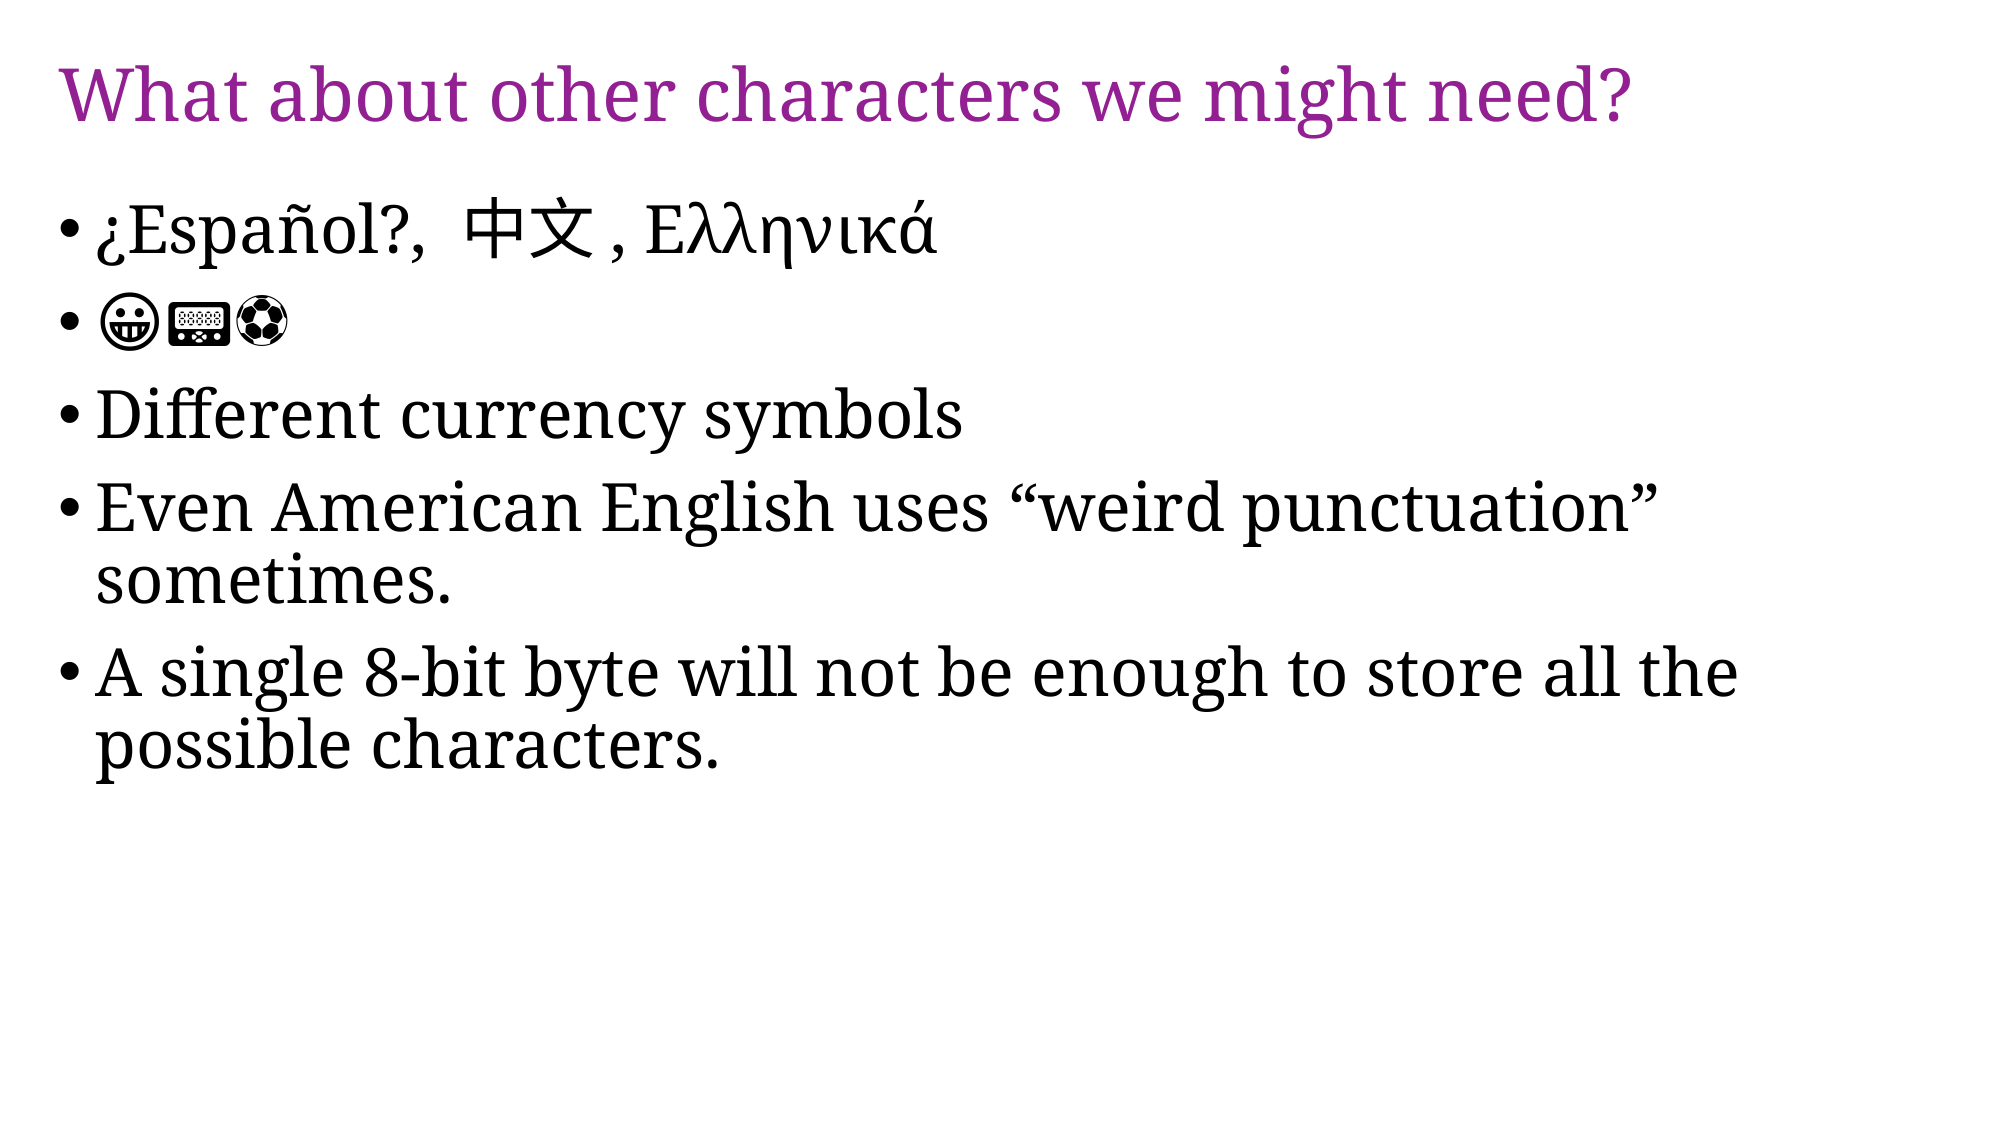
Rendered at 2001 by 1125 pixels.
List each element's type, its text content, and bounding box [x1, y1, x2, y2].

list ¿Español?, 中文, Ελληνικά 😀📟🍟⚽️ Different currency symbols Even American English uses “weird punctuation” sometimes. A single 8-bit byte will not be enough to store all the possible characters. [43, 188, 1953, 1106]
title What about other characters we might need? [43, 25, 1953, 171]
